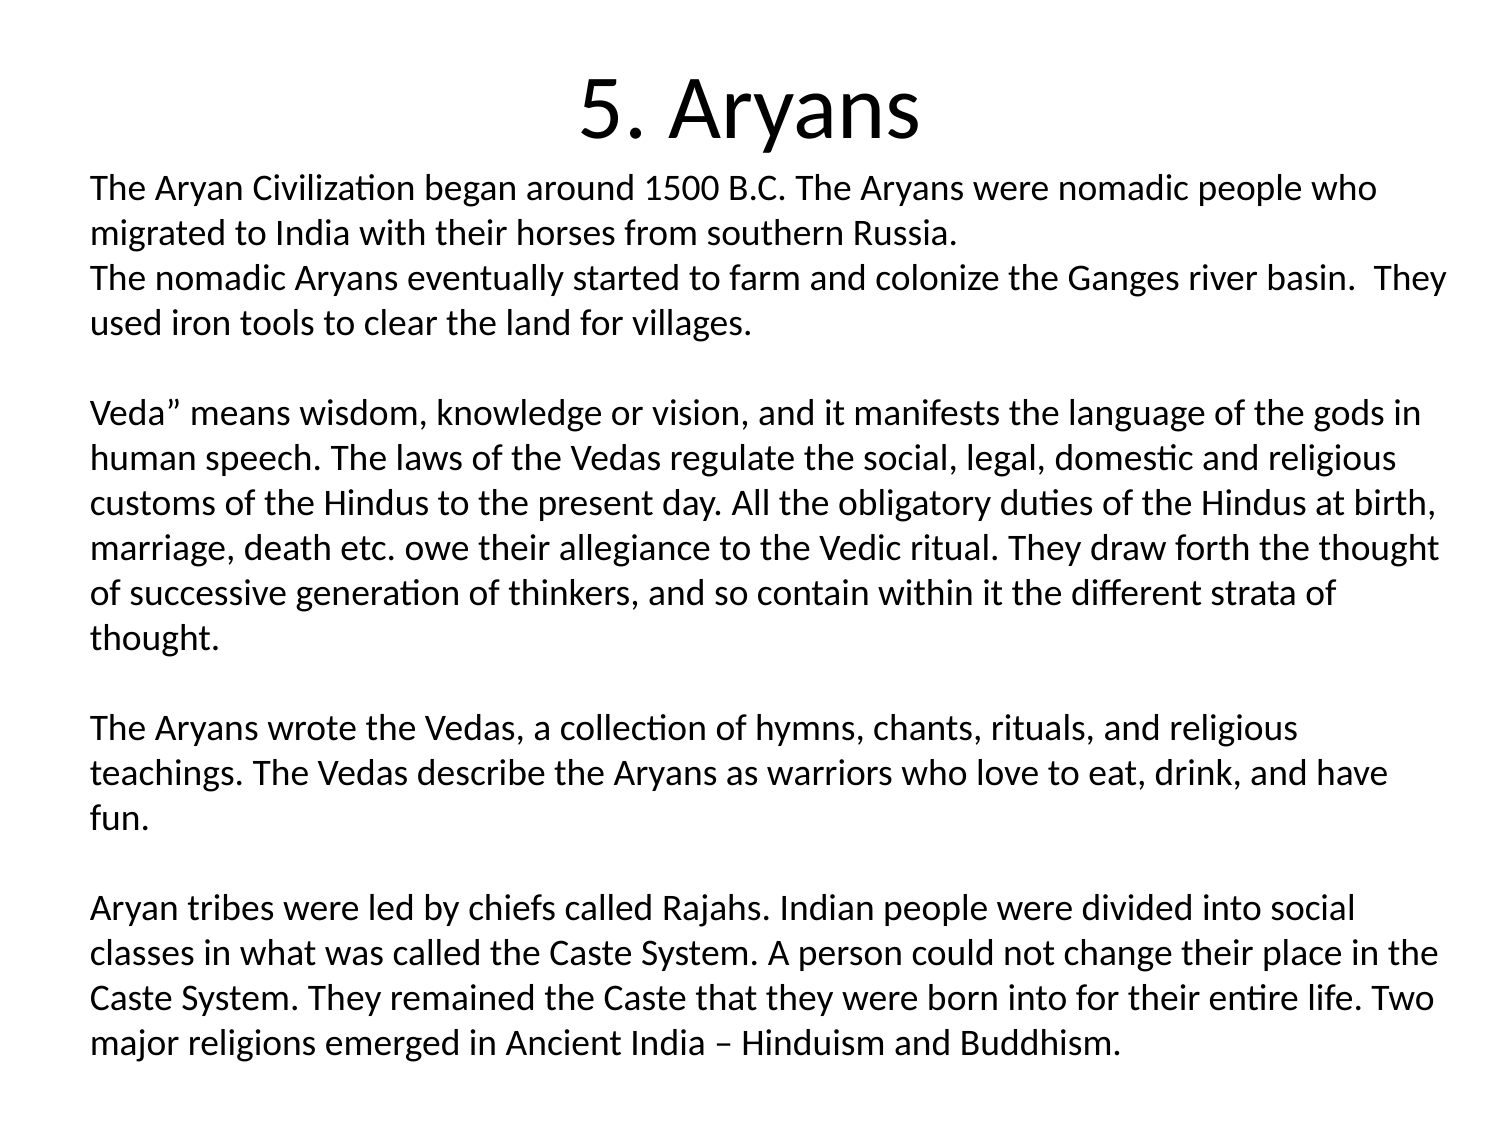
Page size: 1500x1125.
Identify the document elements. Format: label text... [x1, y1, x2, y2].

text_box The Aryan Civilization began around 1500 B.C. The Aryans were nomadic people who migrated to India with their horses from southern Russia. The nomadic Aryans eventually started to farm and colonize the Ganges river basin. They used iron tools to clear the land for villages. Veda” means wisdom, knowledge or vision, and it manifests the language of the gods in human speech. The laws of the Vedas regulate the social, legal, domestic and religious customs of the Hindus to the present day. All the obligatory duties of the Hindus at birth, marriage, death etc. owe their allegiance to the Vedic ritual. They draw forth the thought of successive generation of thinkers, and so contain within it the different strata of thought. The Aryans wrote the Vedas, a collection of hymns, chants, rituals, and religious teachings. The Vedas describe the Aryans as warriors who love to eat, drink, and have fun. Aryan tribes were led by chiefs called Rajahs. Indian people were divided into social classes in what was called the Caste System. A person could not change their place in the Caste System. They remained the Caste that they were born into for their entire life. Two major religions emerged in Ancient India – Hinduism and Buddhism. [75, 155, 1466, 1116]
title 5. Aryans [75, 8, 1425, 155]
